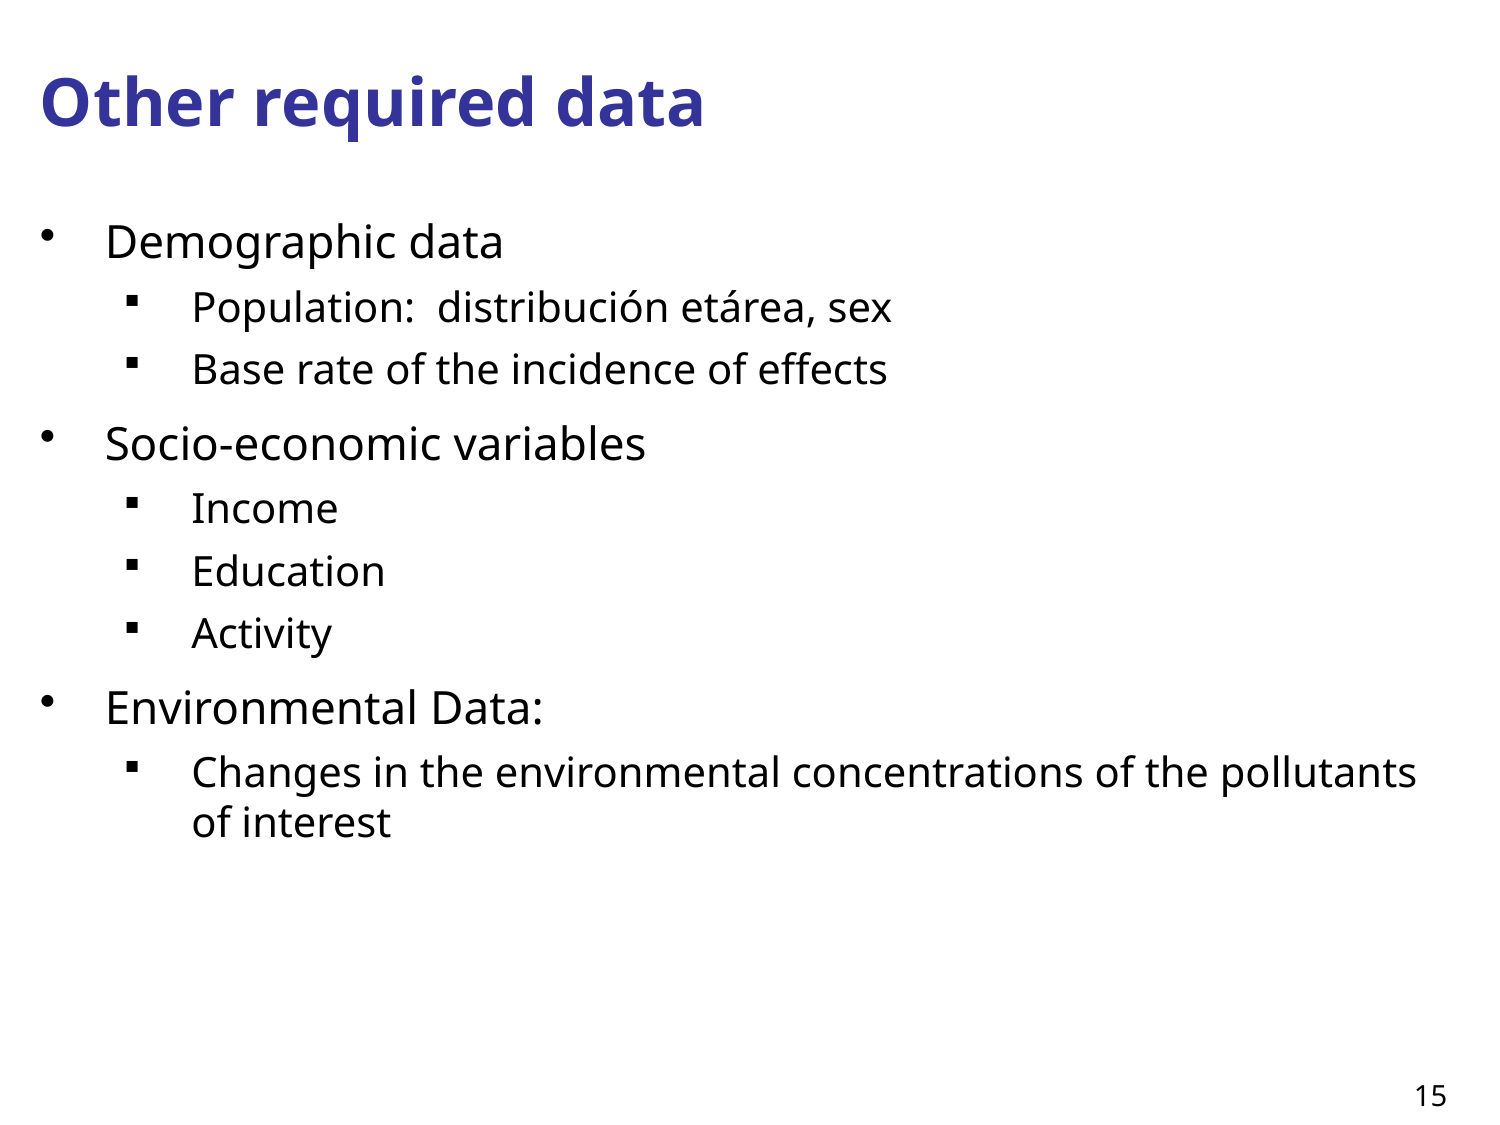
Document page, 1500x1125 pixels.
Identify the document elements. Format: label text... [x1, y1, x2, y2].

title Other required data [24, 24, 1463, 176]
slide_number 15 [1149, 1101, 1463, 1125]
list Demographic data Population: distribución etárea, sex Base rate of the incidence of effects Socio-economic variables Income Education Activity Environmental Data: Changes in the environmental concentrations of the pollutants of interest [24, 199, 1463, 1101]
